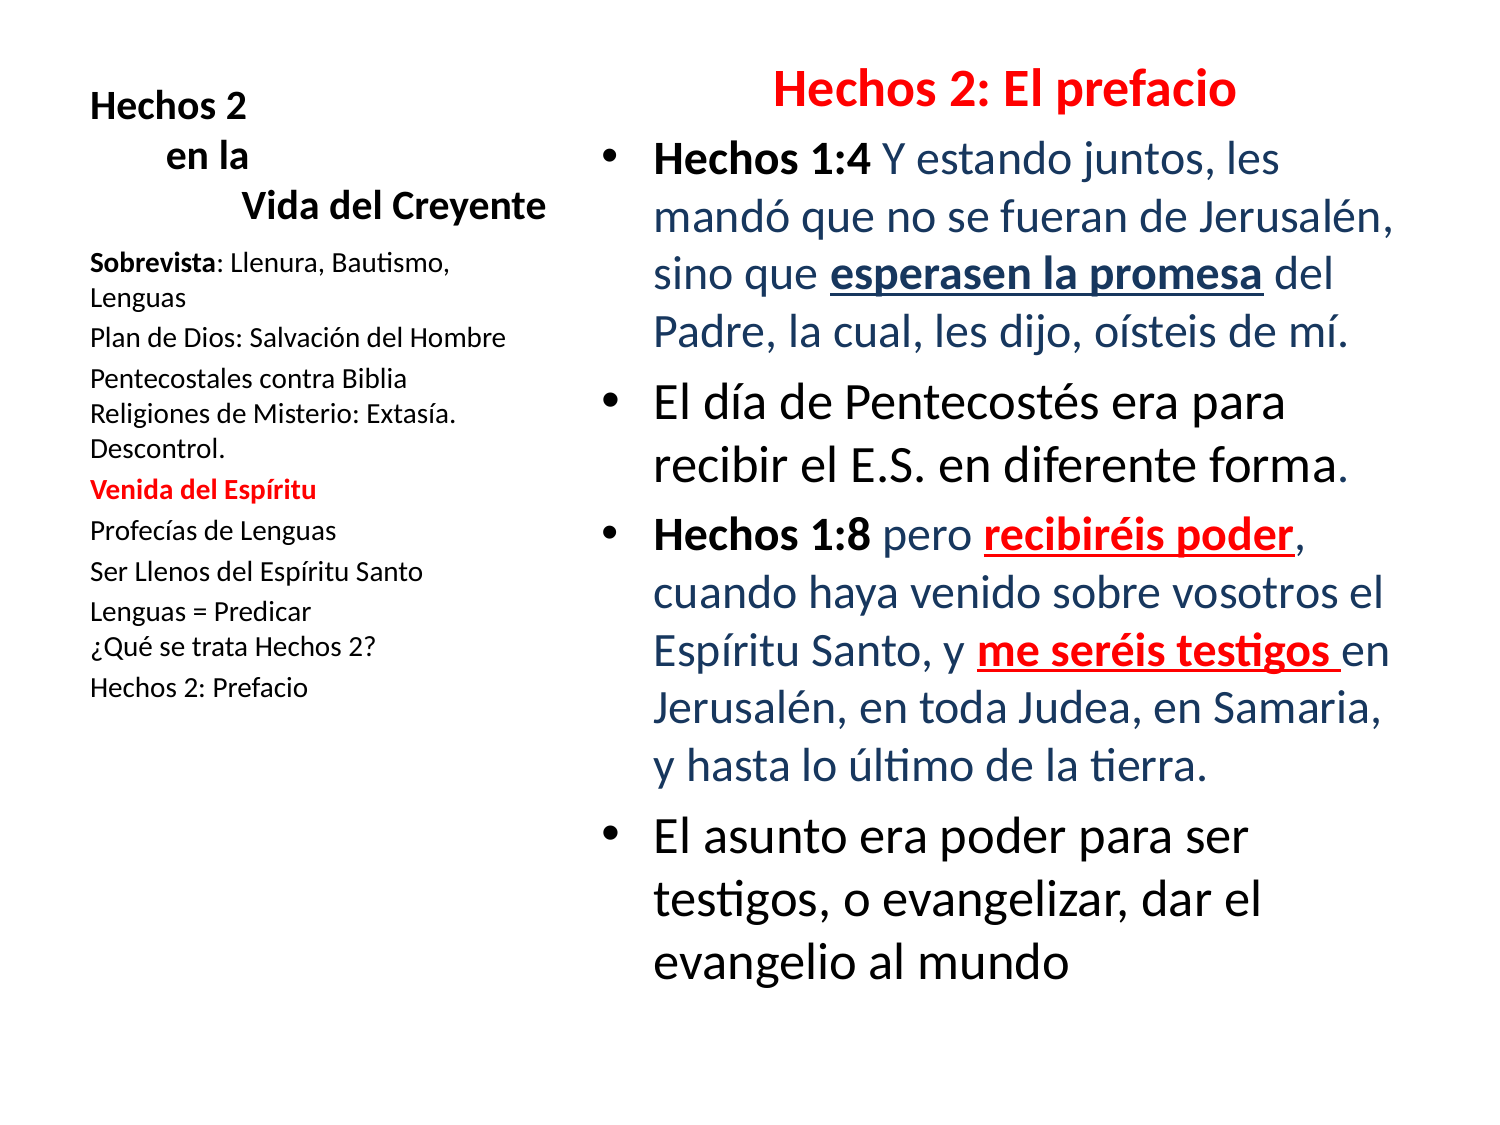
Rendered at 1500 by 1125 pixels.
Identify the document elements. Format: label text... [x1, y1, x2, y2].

list Sobrevista: Llenura, Bautismo, Lenguas Plan de Dios: Salvación del Hombre Pentecostales contra Biblia Religiones de Misterio: Extasía. Descontrol. Venida del Espíritu Profecías de Lenguas Ser Llenos del Espíritu Santo Lenguas = Predicar ¿Qué se trata Hechos 2? Hechos 2: Prefacio [75, 235, 569, 1005]
list Hechos 2: El prefacio Hechos 1:4 Y estando juntos, les mandó que no se fueran de Jerusalén, sino que esperasen la promesa del Padre, la cual, les dijo, oísteis de mí. El día de Pentecostés era para recibir el E.S. en diferente forma. Hechos 1:8 pero recibiréis poder, cuando haya venido sobre vosotros el Espíritu Santo, y me seréis testigos en Jerusalén, en toda Judea, en Samaria, y hasta lo último de la tierra. El asunto era poder para ser testigos, o evangelizar, dar el evangelio al mundo [586, 44, 1425, 1005]
title Hechos 2 en la Vida del Creyente [75, 44, 569, 235]
